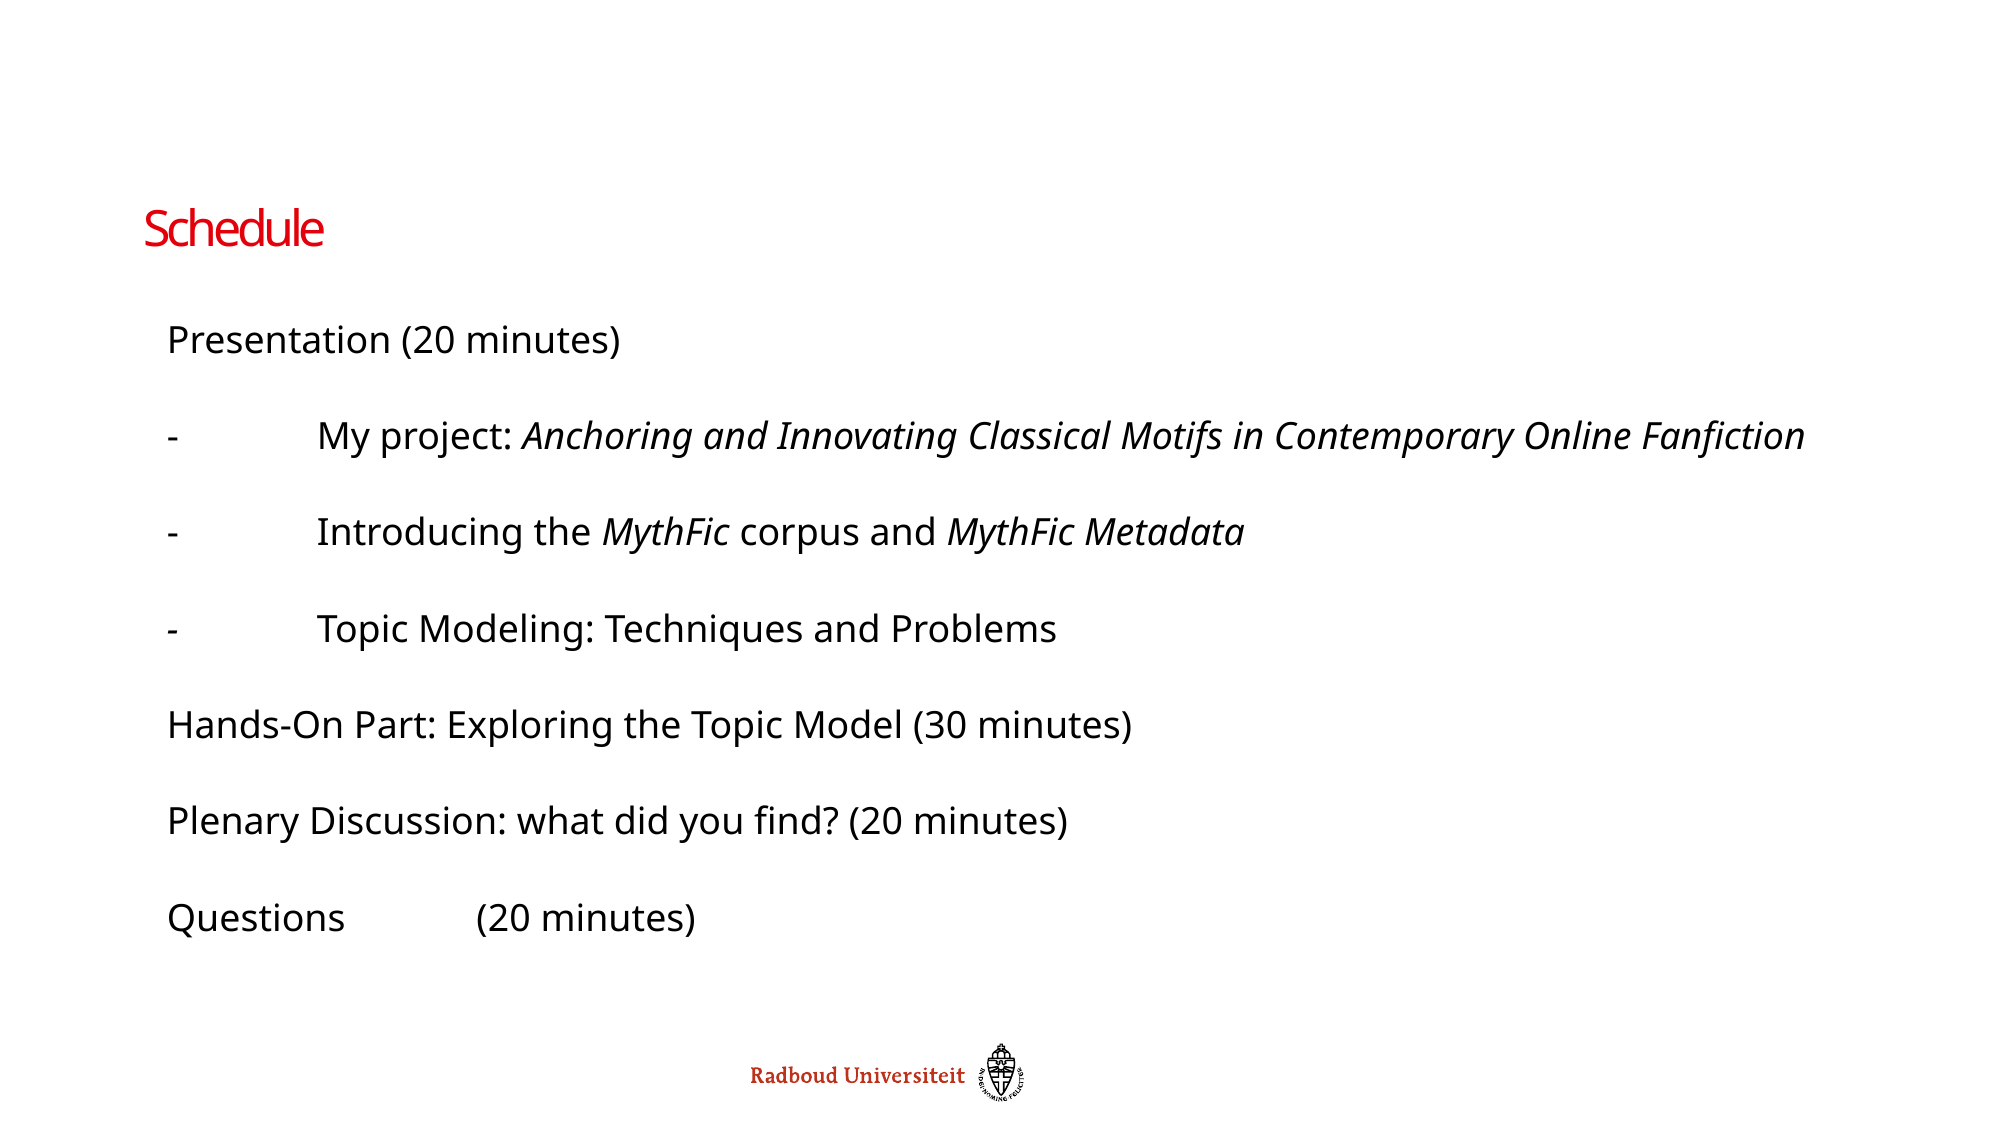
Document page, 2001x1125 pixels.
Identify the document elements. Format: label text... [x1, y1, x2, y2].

title Schedule [143, 196, 1857, 271]
list Presentation (20 minutes) - My project: Anchoring and Innovating Classical Motifs in Contemporary Online Fanfiction - Introducing the MythFic corpus and MythFic Metadata - Topic Modeling: Techniques and Problems Hands-On Part: Exploring the Topic Model (30 minutes) Plenary Discussion: what did you find? (20 minutes) Questions (20 minutes) [166, 271, 1857, 973]
